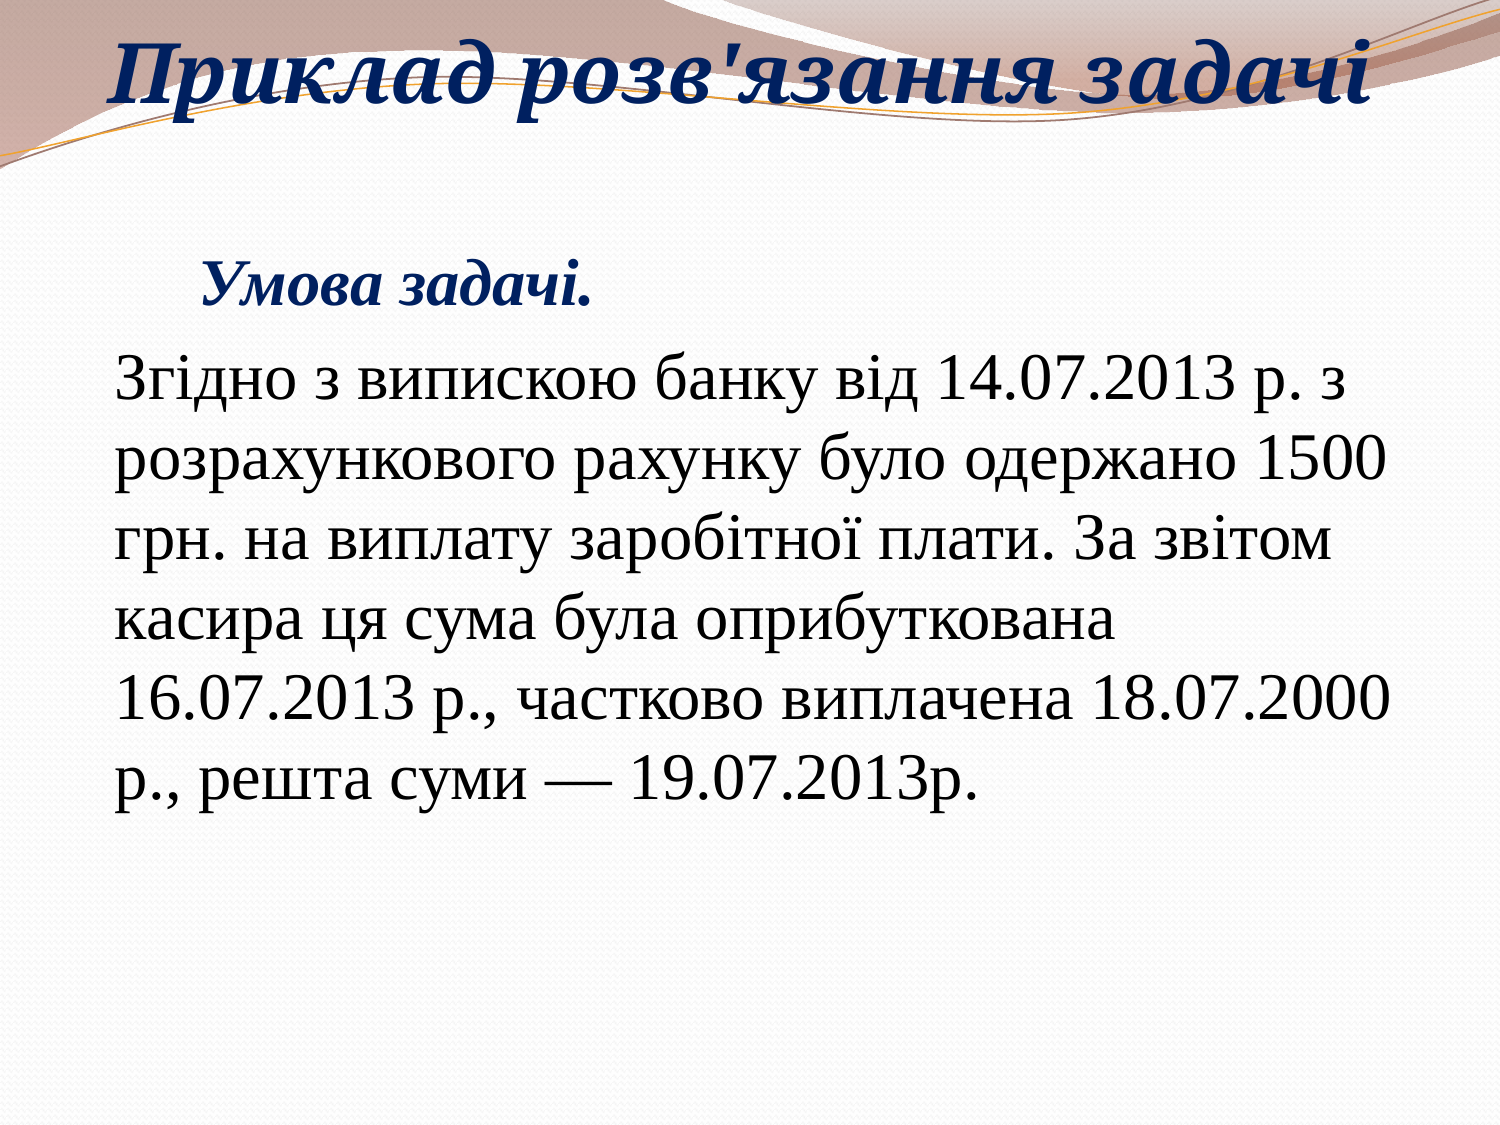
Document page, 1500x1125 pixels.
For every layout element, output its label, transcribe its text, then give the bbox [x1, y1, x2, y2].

list Умова задачі. Згідно з випискою банку від 14.07.2013 р. з розрахункового рахунку було одержано 1500 грн. на виплату заробітної плати. За звітом касира ця сума була оприбуткована 16.07.2013 р., частково виплачена 18.07.2000 р., решта суми — 19.07.2013р. [100, 231, 1451, 952]
title Приклад розв'язання задачі [76, 42, 1427, 220]
